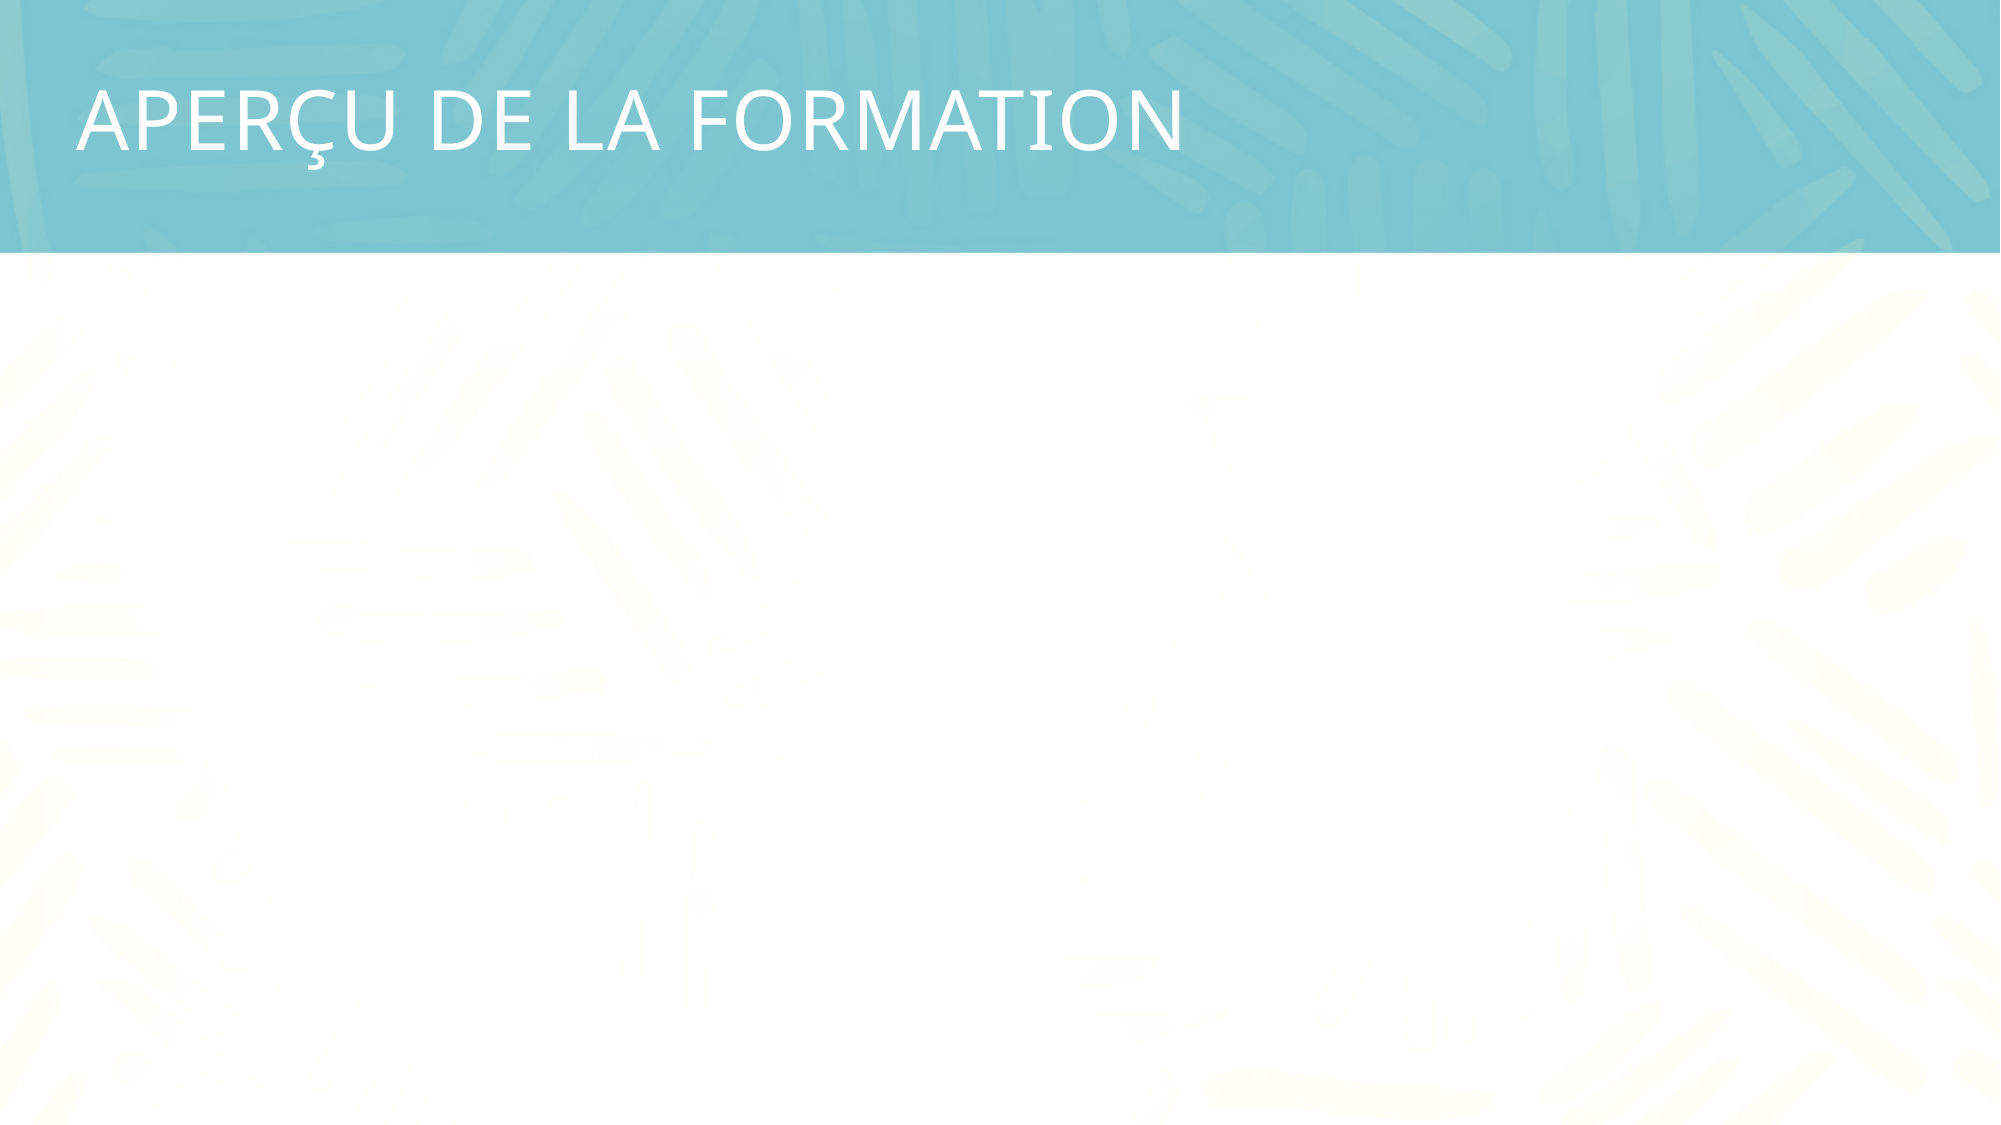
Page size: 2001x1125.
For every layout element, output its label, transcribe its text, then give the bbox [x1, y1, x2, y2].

title Aperçu de la formation [61, 33, 1938, 220]
picture [0, 0, 2000, 1125]
